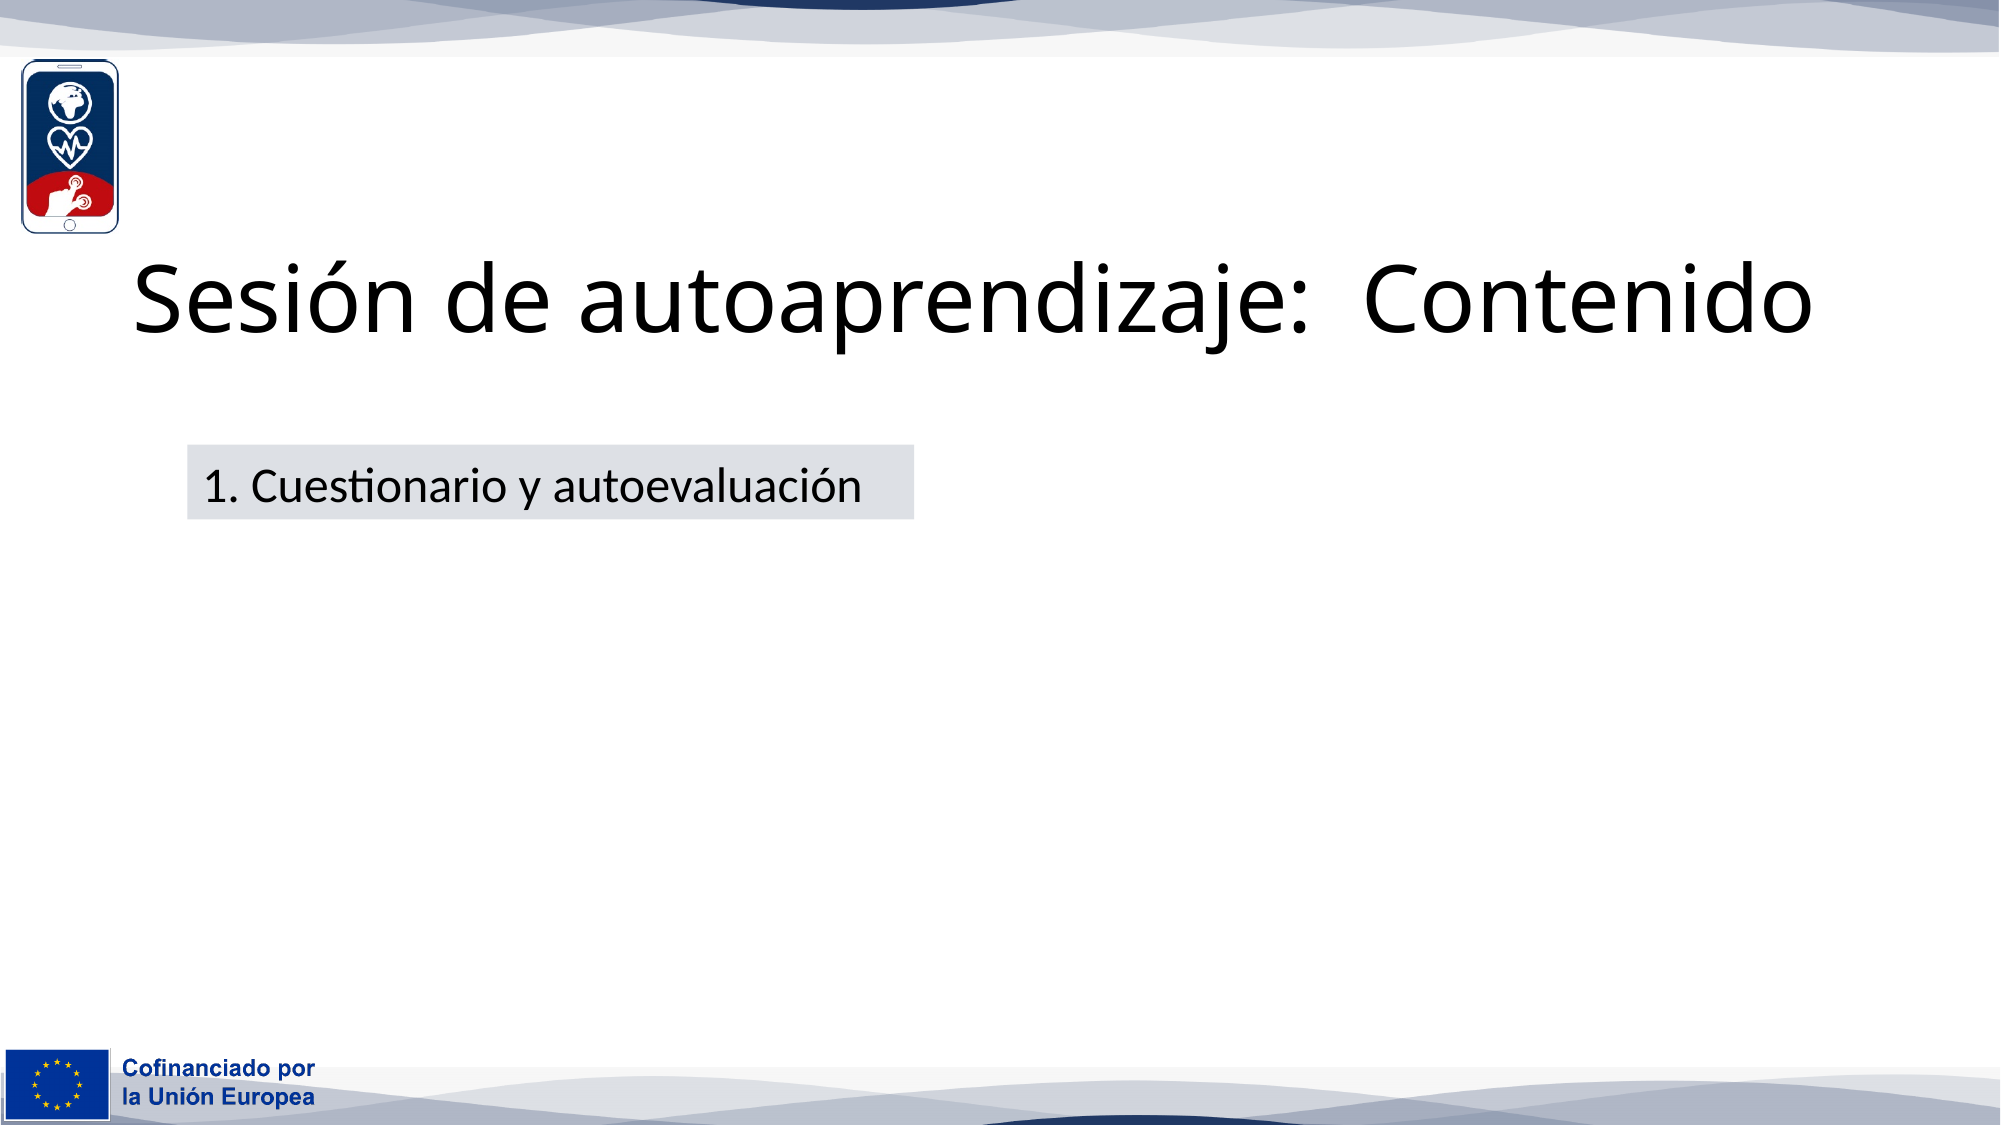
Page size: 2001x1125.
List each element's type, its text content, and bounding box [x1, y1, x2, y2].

title Sesión de autoaprendizaje: Contenido [112, 142, 1838, 361]
picture [0, 0, 1999, 57]
picture [0, 1044, 2001, 1125]
picture [21, 59, 119, 234]
text_box 1. Cuestionario y autoevaluación [187, 444, 915, 520]
